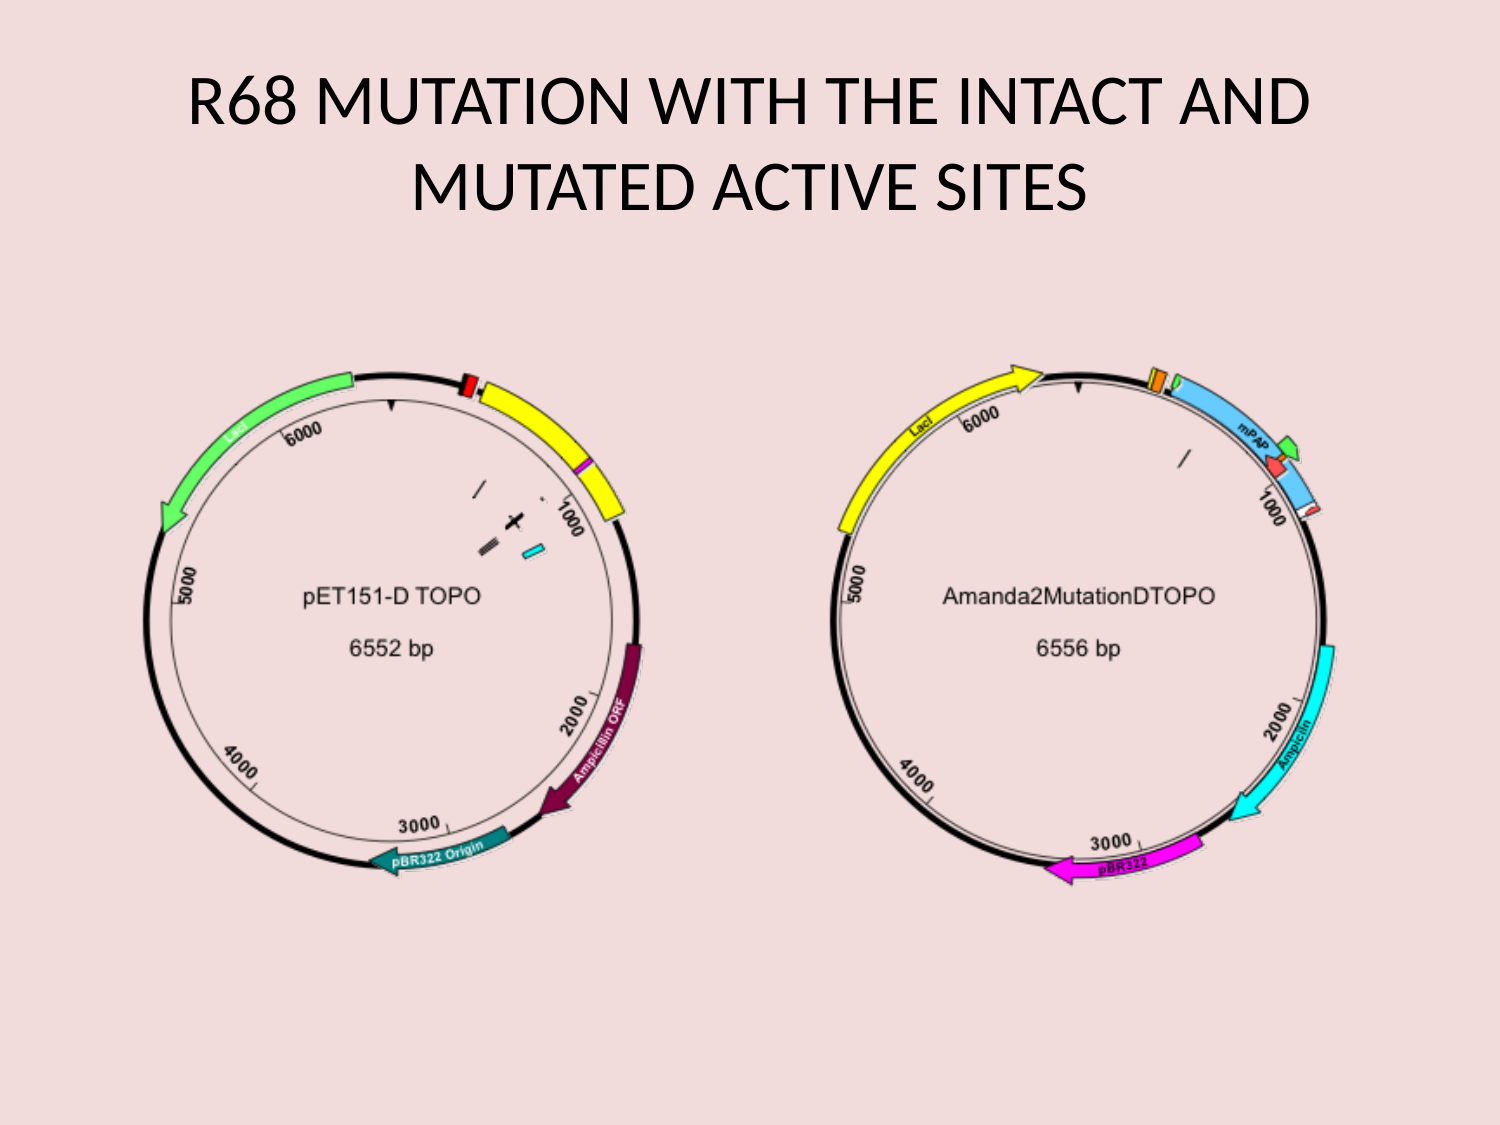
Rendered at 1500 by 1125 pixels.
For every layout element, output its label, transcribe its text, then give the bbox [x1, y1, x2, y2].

title R68 MUTATION WITH THE INTACT AND MUTATED ACTIVE SITES [75, 45, 1425, 167]
picture [29, 169, 1452, 1085]
